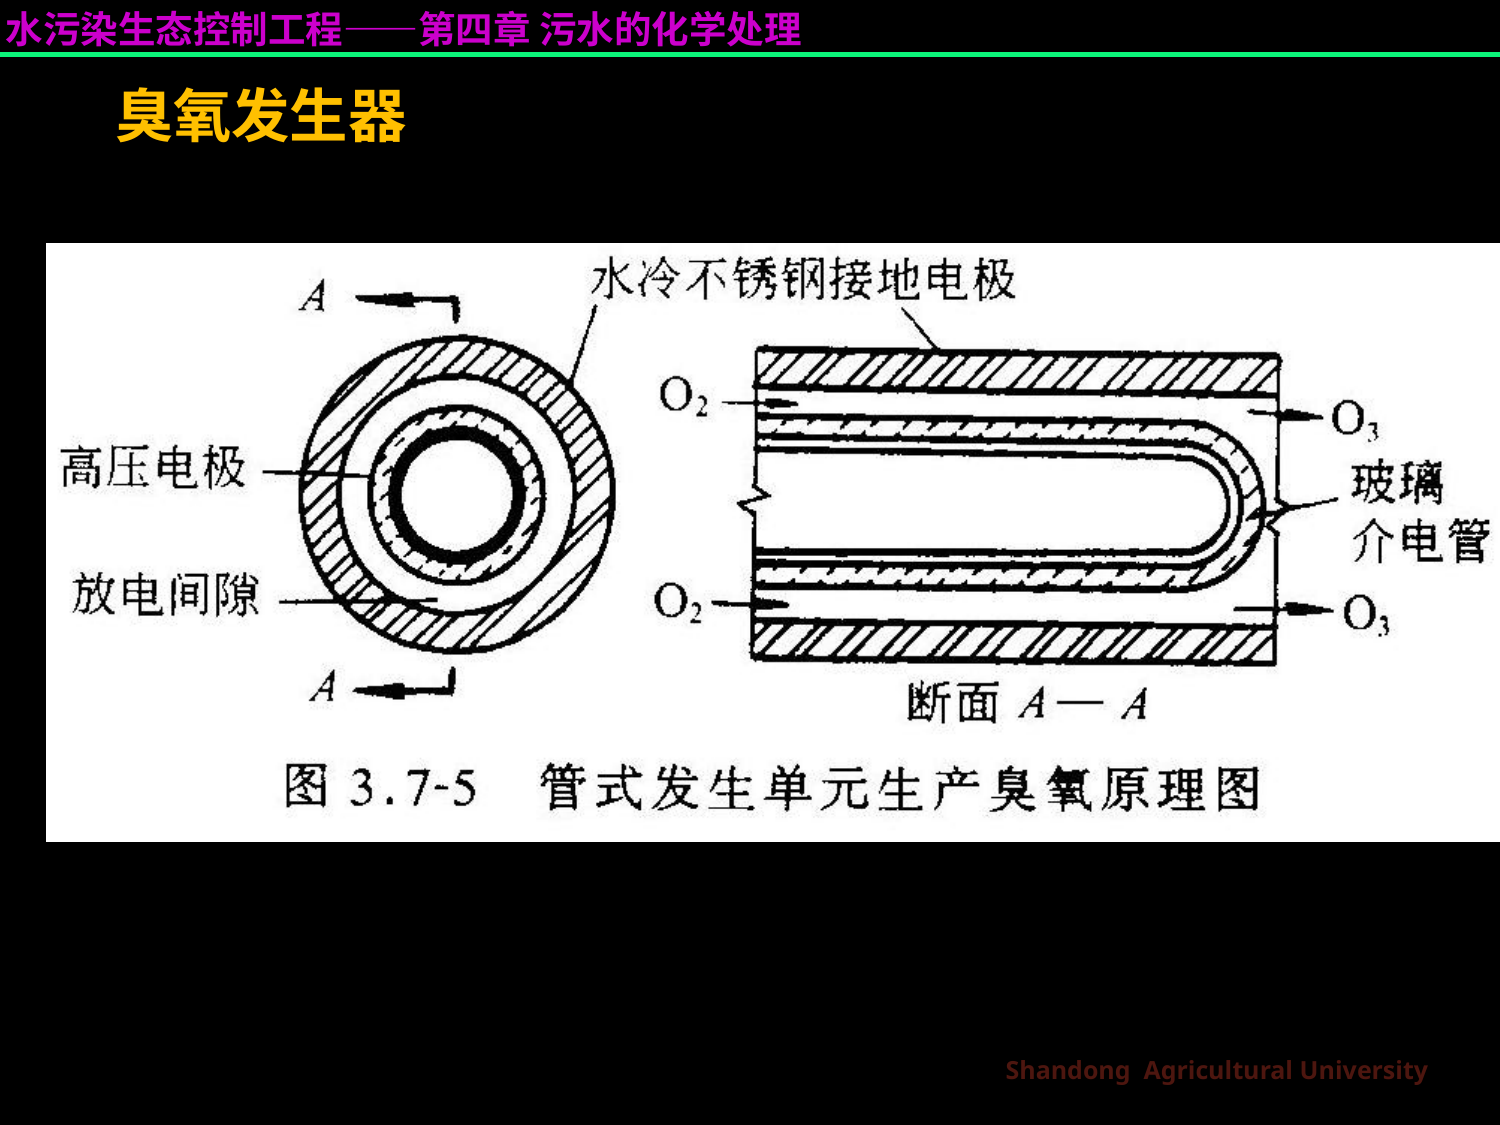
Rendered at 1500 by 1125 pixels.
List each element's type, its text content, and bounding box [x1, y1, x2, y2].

title 臭氧发生器 [100, 42, 1376, 185]
picture [46, 243, 1500, 842]
